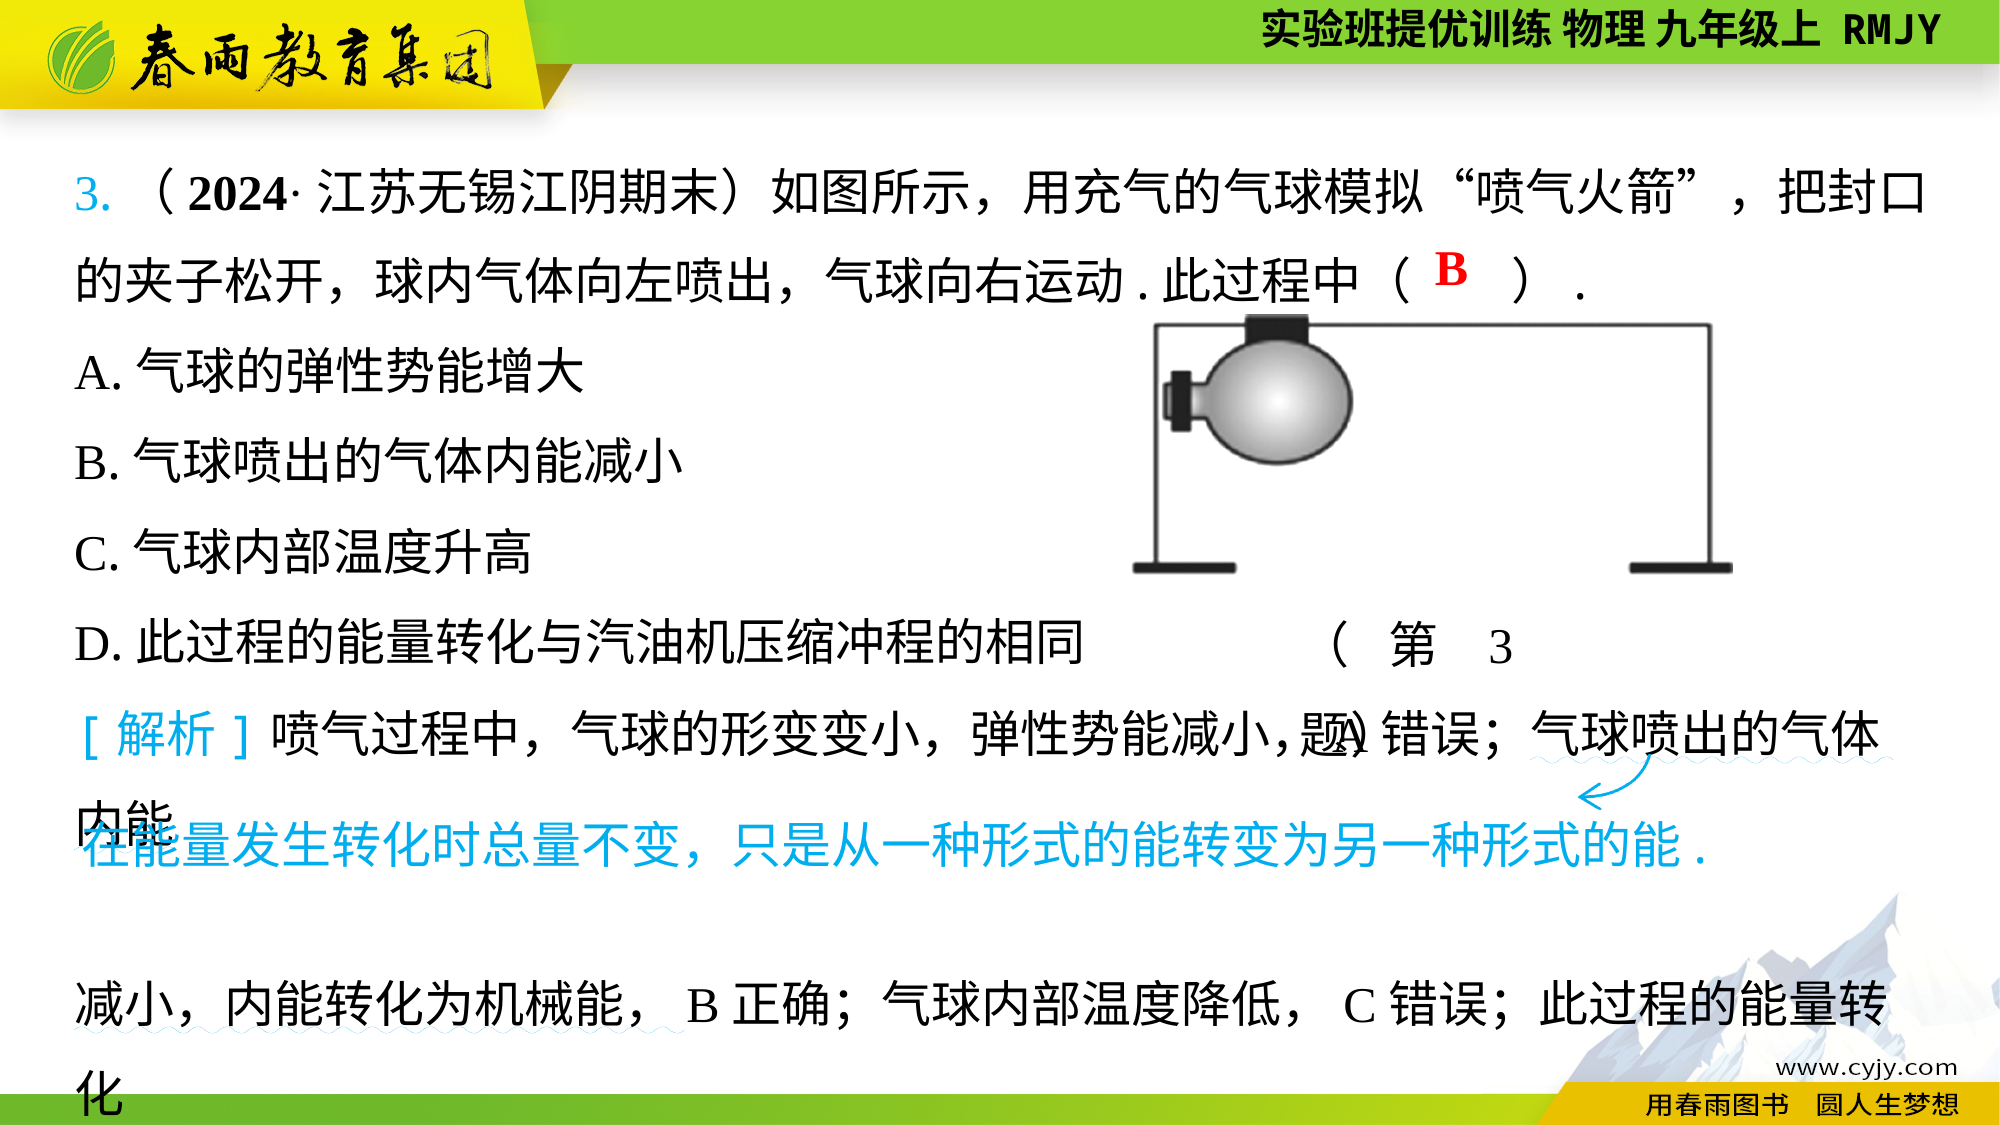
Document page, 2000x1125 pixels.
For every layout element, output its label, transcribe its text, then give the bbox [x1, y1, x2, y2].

picture [0, 0, 2000, 1125]
picture [1578, 799, 1596, 810]
text_box B [1420, 228, 1484, 303]
picture [1129, 314, 1733, 577]
text_box （第3题） [1285, 585, 1540, 665]
text_box [解析]喷气过程中，气球的形变变小，弹性势能减小，A错误；气球喷出的气体内能 减小，内能转化为机械能，B正确；气球内部温度降低，C错误；此过程的能量转化 与汽油机做功冲程相同，D错误.故选B. [59, 665, 1944, 1125]
list 3.（2024·江苏无锡江阴期末）如图所示，用充气的气球模拟“喷气火箭”，把封口的夹子松开，球内气体向左喷出，气球向右运动.此过程中（ ）. A.气球的弹性势能增大 B.气球喷出的气体内能减小 C.气球内部温度升高 D.此过程的能量转化与汽油机压缩冲程的相同 [59, 122, 1944, 665]
picture [1578, 754, 1647, 795]
text_box 在能量发生转化时总量不变，只是从一种形式的能转变为另一种形式的能. [66, 776, 1733, 881]
picture [1589, 760, 1651, 810]
